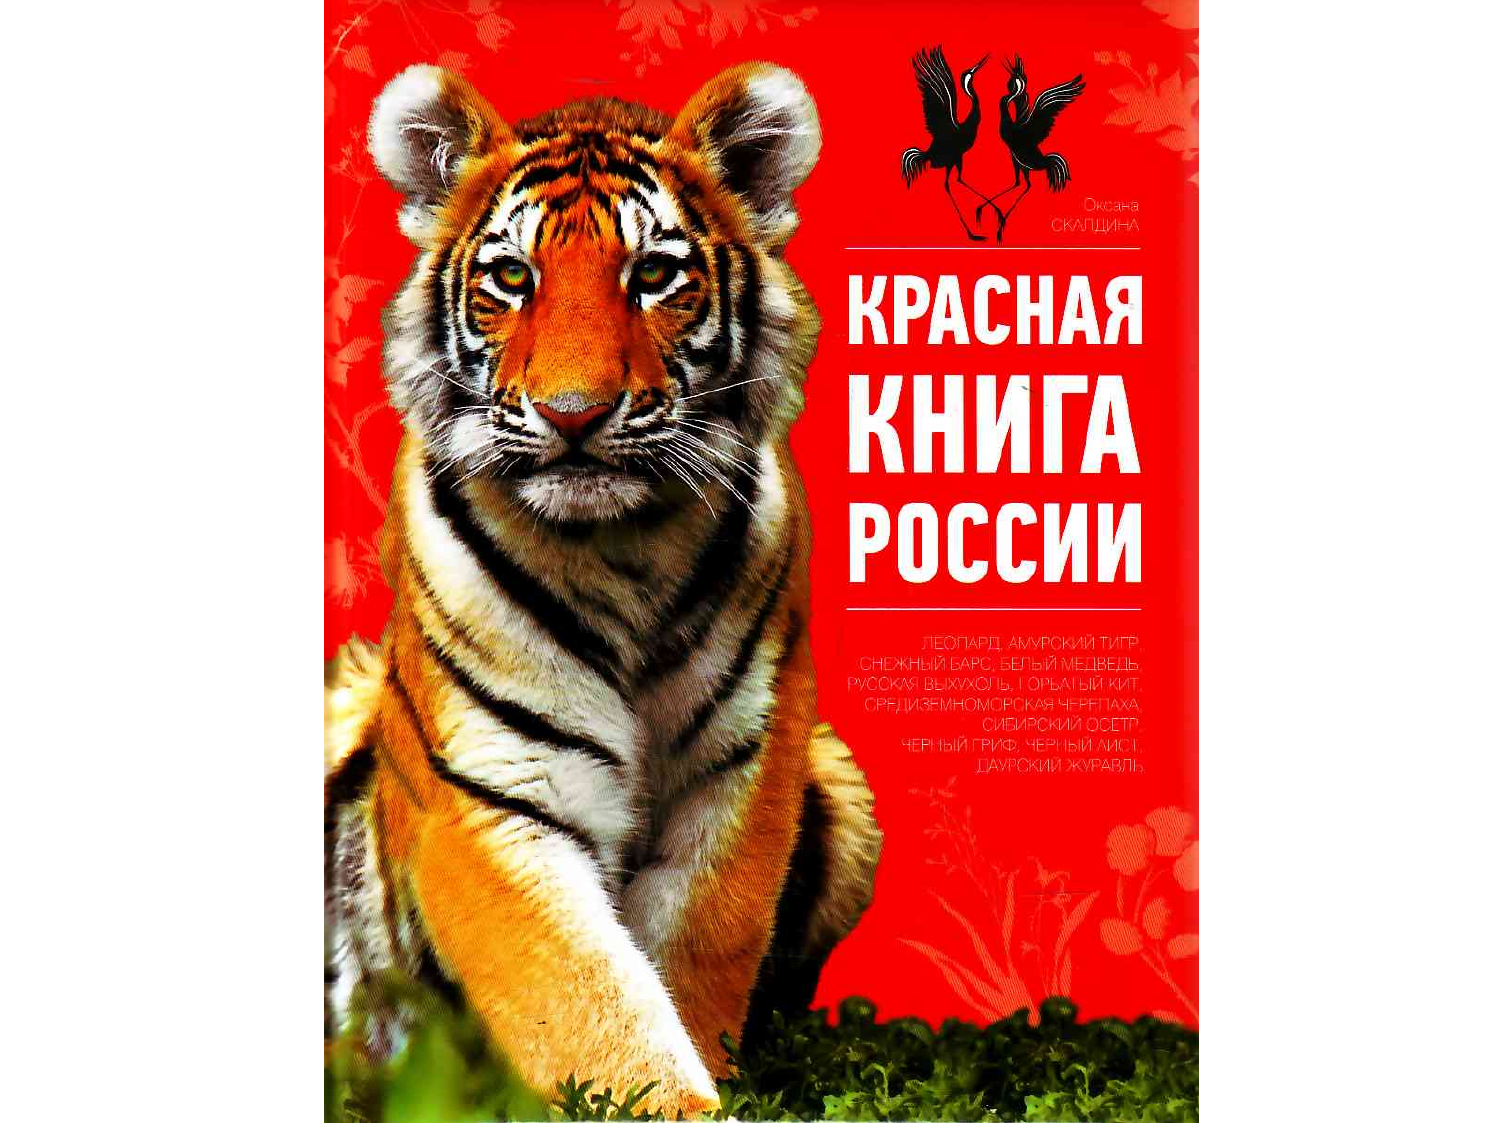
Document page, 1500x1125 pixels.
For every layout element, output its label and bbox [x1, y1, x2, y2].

list [324, 0, 1200, 1123]
